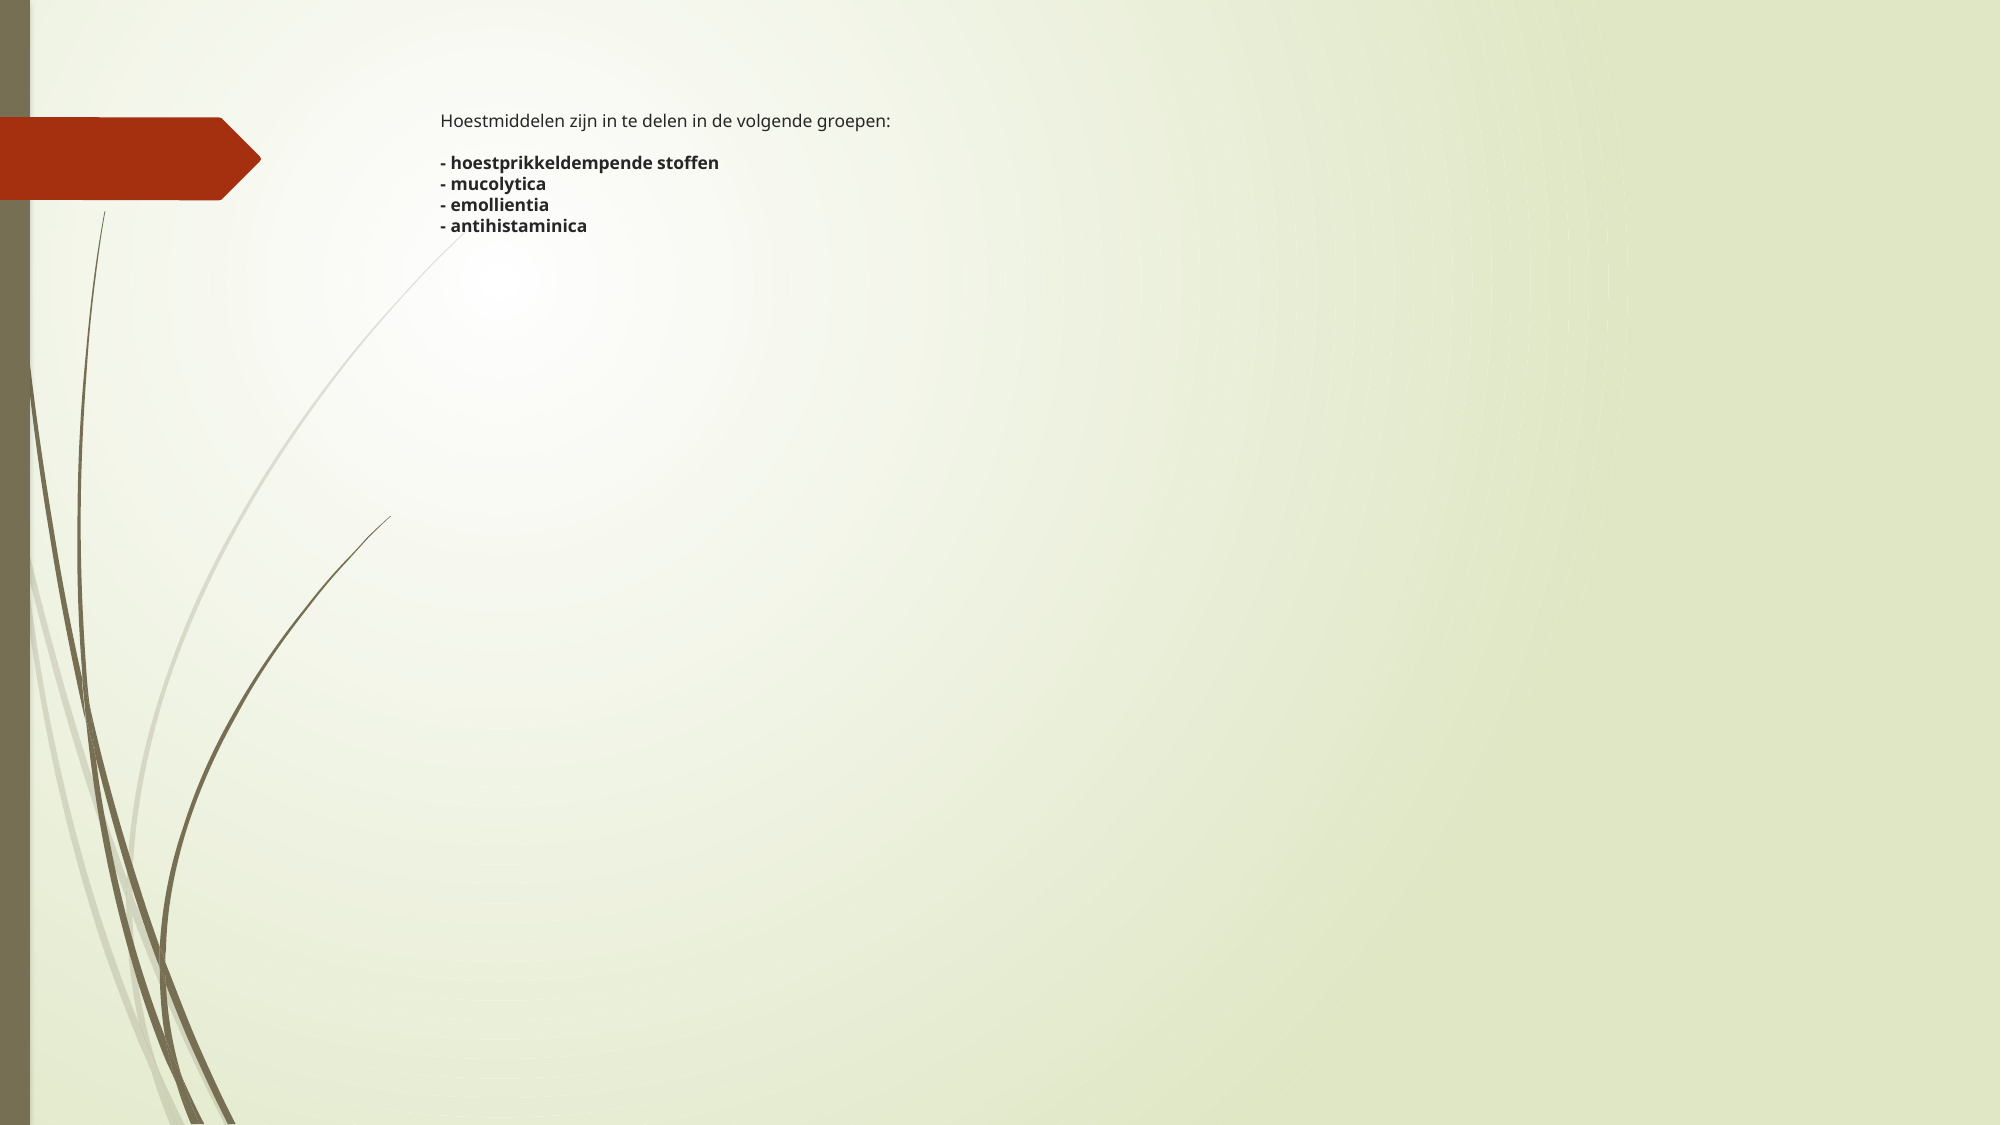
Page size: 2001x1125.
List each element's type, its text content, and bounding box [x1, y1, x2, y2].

title Hoestmiddelen zijn in te delen in de volgende groepen: - hoestprikkeldempende stoffen - mucolytica - emollientia - antihistaminica [425, 102, 1888, 313]
